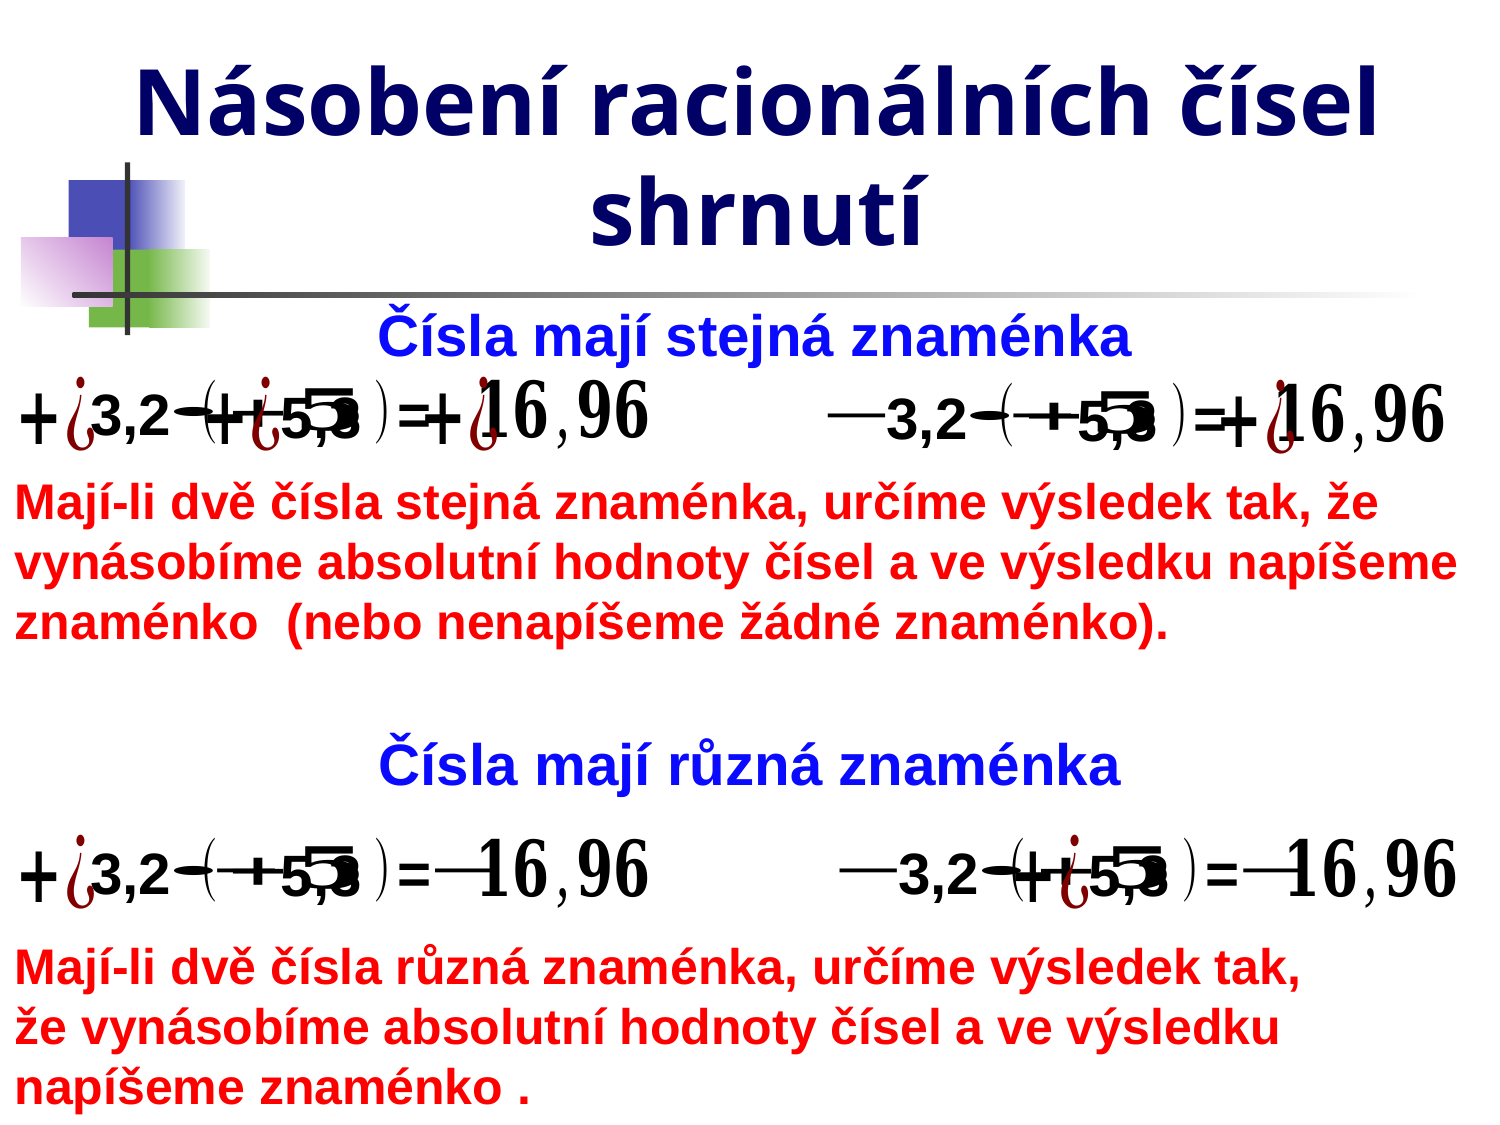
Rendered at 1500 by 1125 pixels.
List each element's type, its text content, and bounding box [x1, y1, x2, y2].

text_box 3,2 [75, 828, 191, 914]
text_box 3,2 [883, 828, 999, 914]
text_box = [382, 370, 466, 455]
text_box Čísla mají různá znaménka [0, 719, 1500, 805]
text_box = [382, 828, 466, 914]
text_box 3,2 [871, 373, 987, 459]
text_box 5,3 [1074, 831, 1192, 916]
text_box 5,3 [266, 831, 384, 916]
text_box 5,3 [1062, 376, 1181, 461]
text_box 5,3 [266, 372, 384, 458]
text_box 3,2 [75, 370, 191, 455]
title Násobení racionálních čísel shrnutí [10, 38, 1500, 271]
text_box = [1190, 828, 1274, 914]
text_box Čísla mají stejná znaménka [10, 290, 1500, 376]
text_box = [1178, 373, 1262, 459]
